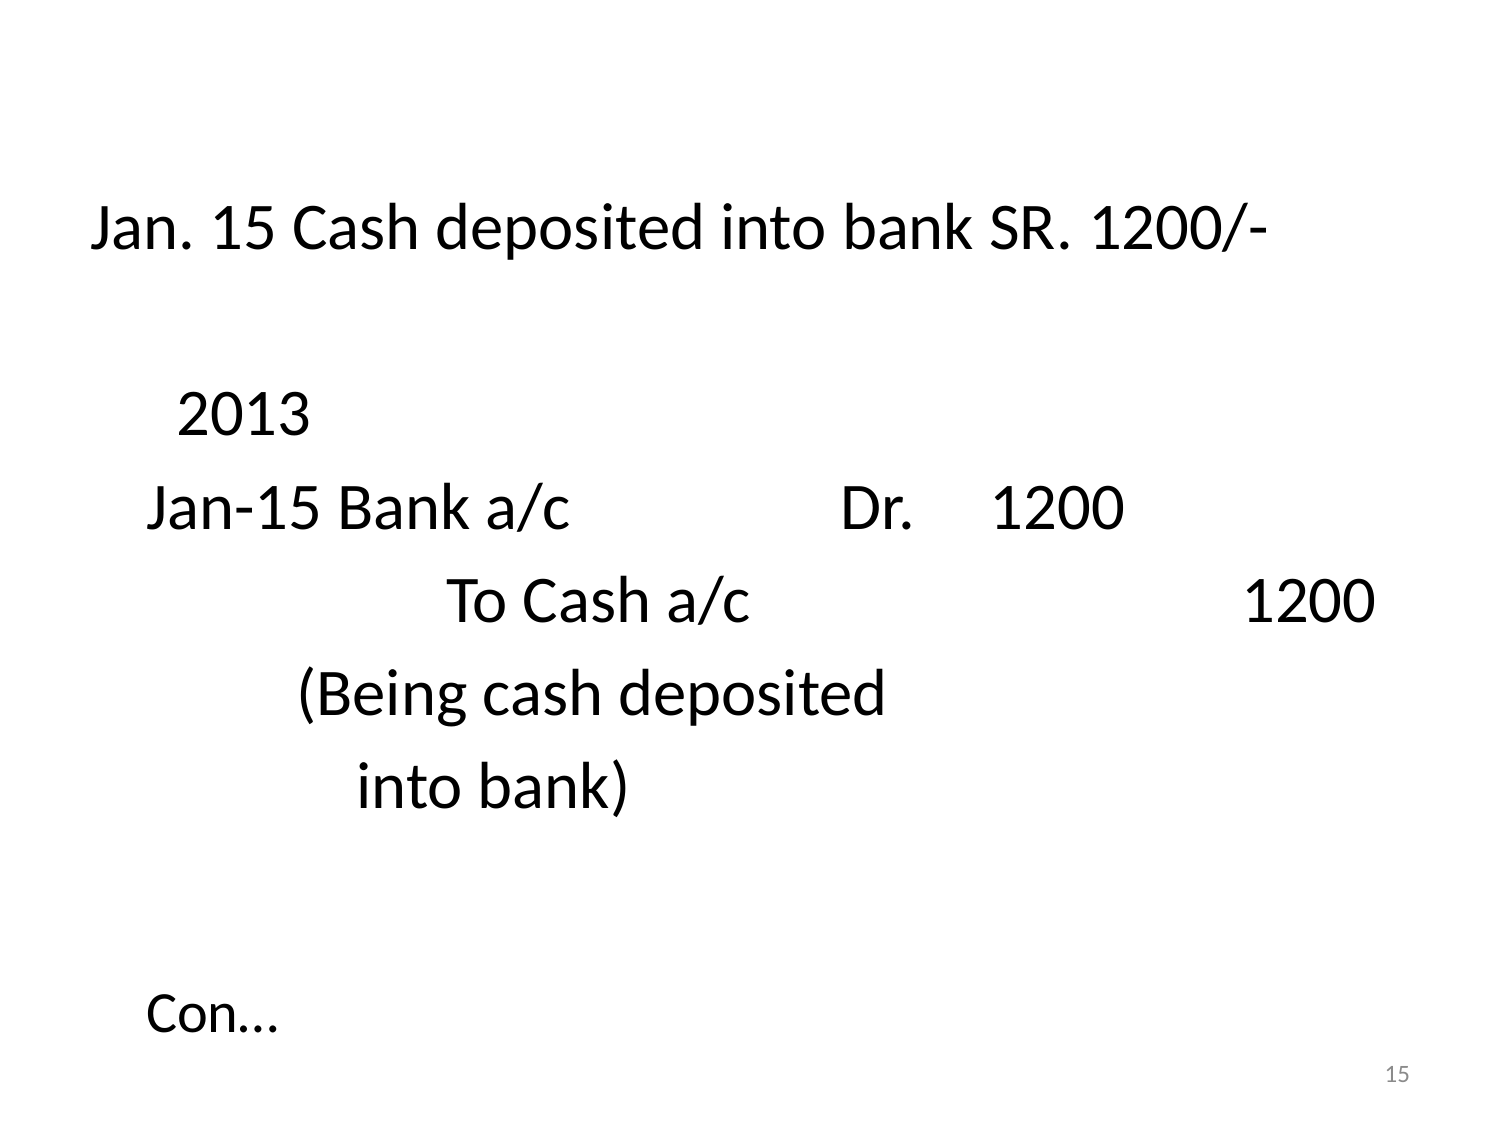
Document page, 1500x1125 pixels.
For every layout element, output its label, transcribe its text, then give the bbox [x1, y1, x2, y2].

slide_number 15 [1074, 1042, 1425, 1103]
list Jan. 15 Cash deposited into bank SR. 1200/- 2013 Jan-15 Bank a/c Dr. 1200 To Cash a/c 1200 (Being cash deposited into bank) Con… [75, 174, 1425, 1005]
